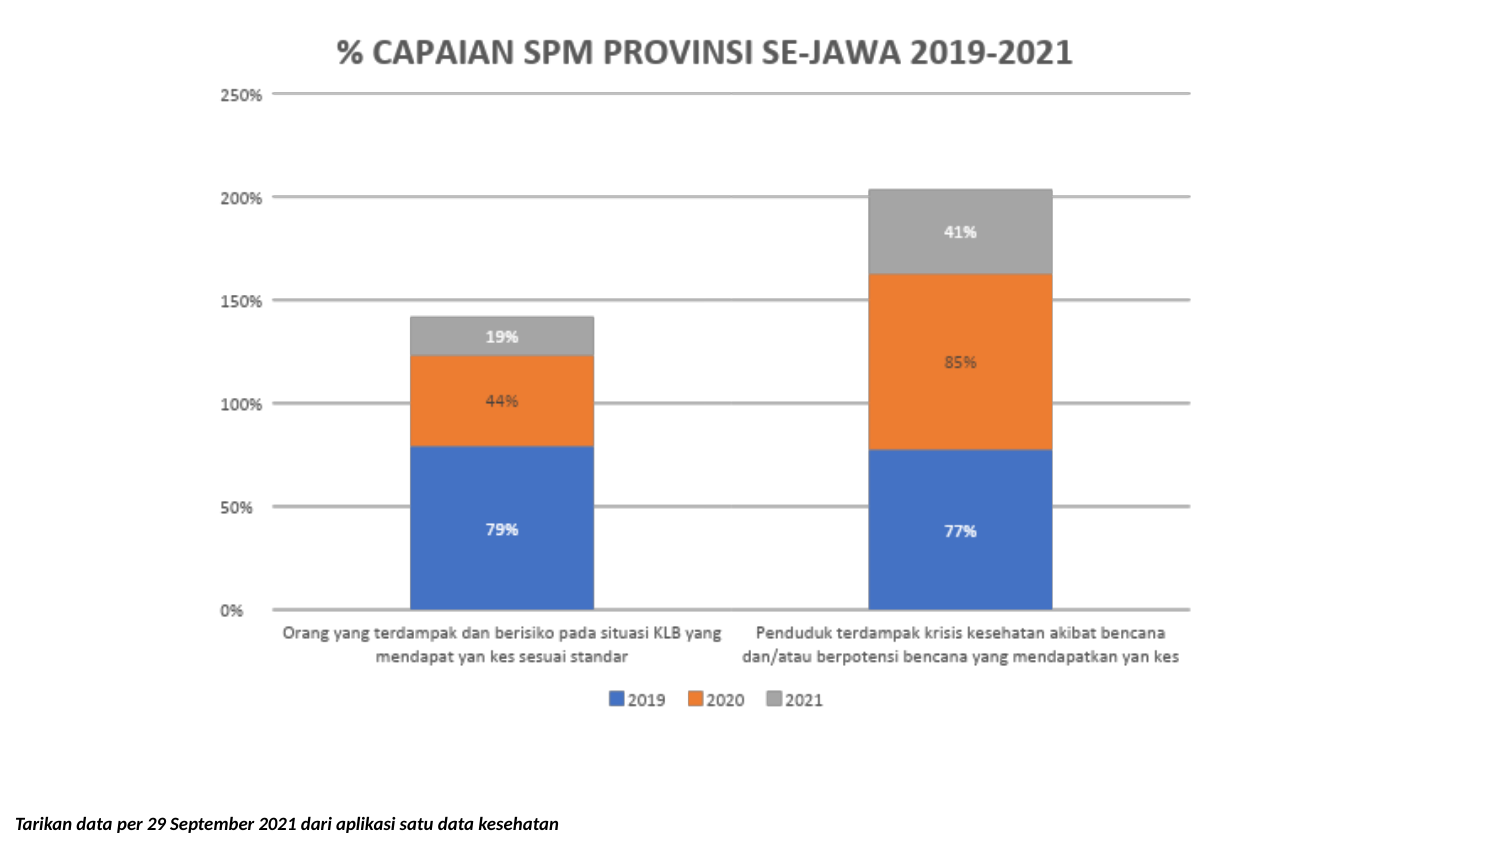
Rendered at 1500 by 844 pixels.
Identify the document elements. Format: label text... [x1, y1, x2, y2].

text_box Tarikan data per 29 September 2021 dari aplikasi satu data kesehatan [0, 804, 581, 842]
picture [200, 27, 1212, 730]
